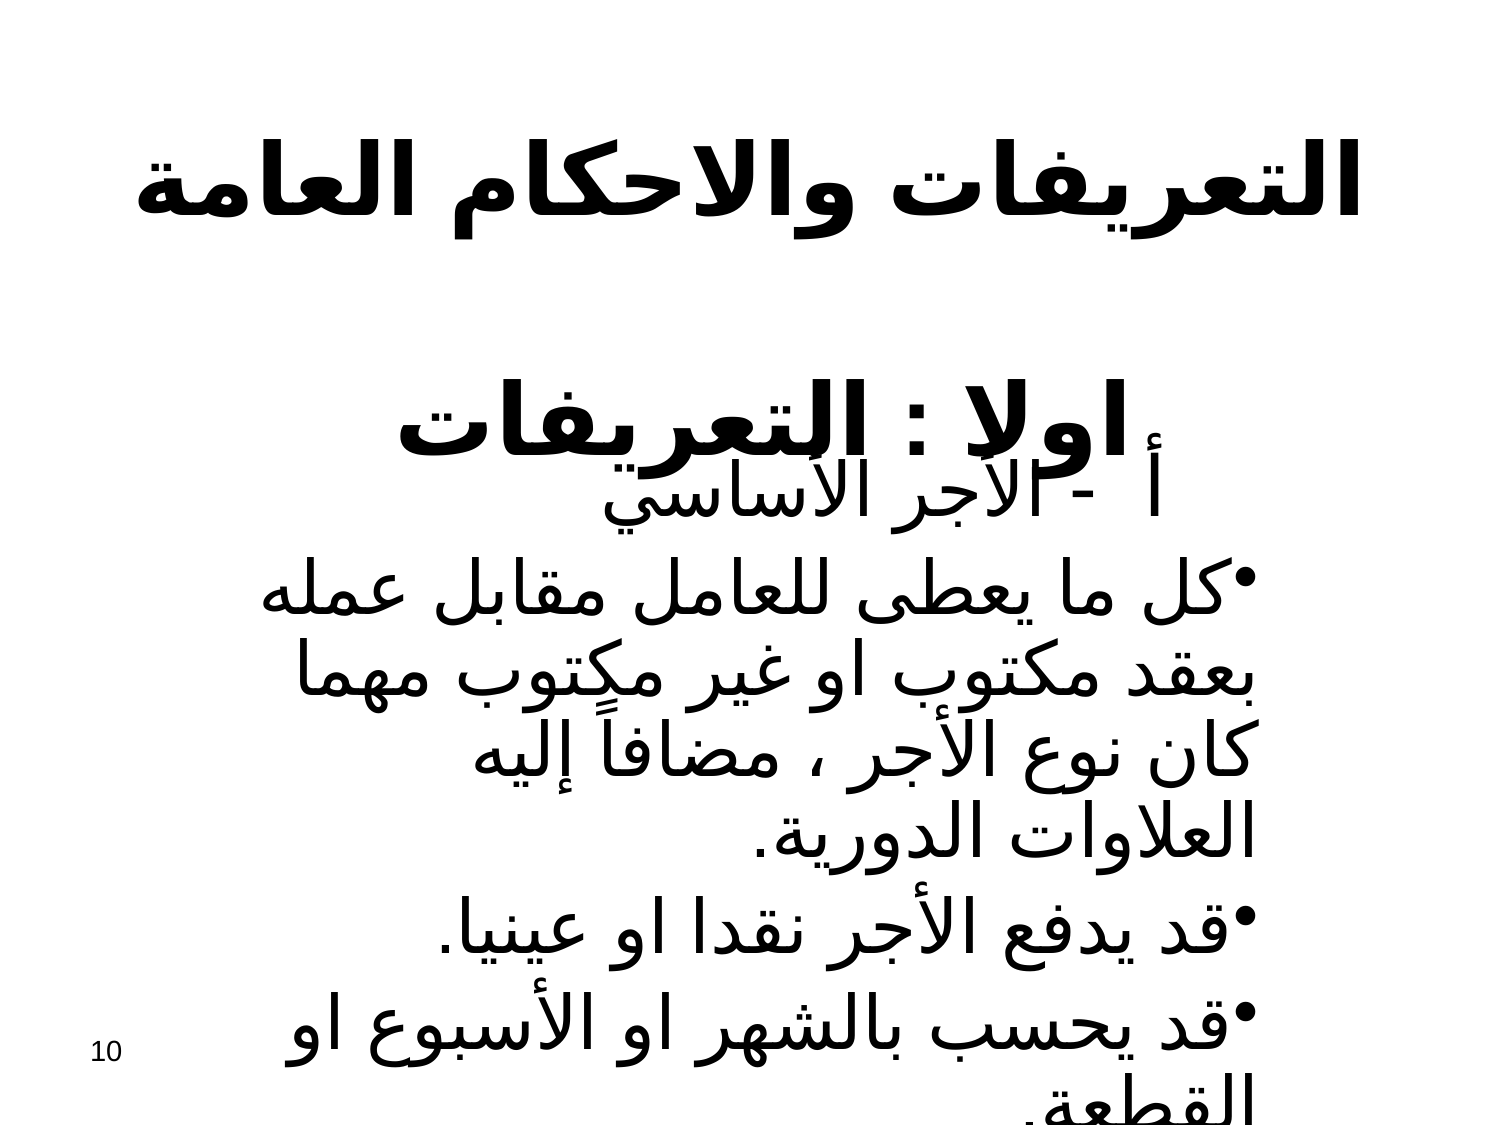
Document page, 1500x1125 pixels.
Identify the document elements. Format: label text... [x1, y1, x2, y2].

title التعريفات والاحكام العامة اولا : التعريفات [112, 174, 1388, 417]
subtitle أ - الأجر الأساسي كل ما يعطى للعامل مقابل عمله بعقد مكتوب او غير مكتوب مهما كان نوع الأجر ، مضافاً إليه العلاوات الدورية. قد يدفع الأجر نقدا او عينيا. قد يحسب بالشهر او الأسبوع او القطعة. [224, 437, 1276, 938]
slide_number 10 [74, 1024, 426, 1103]
